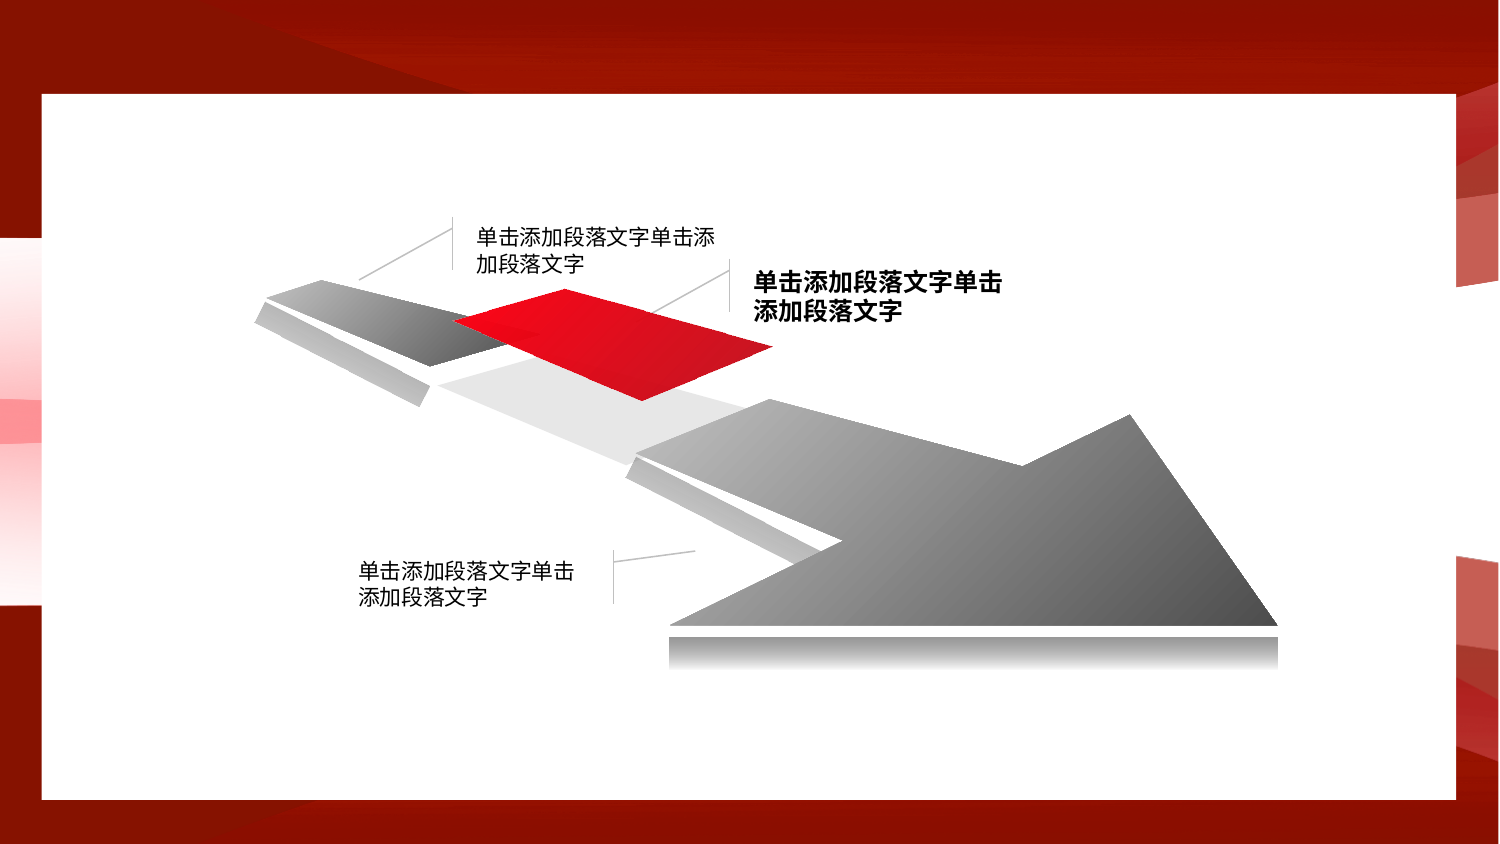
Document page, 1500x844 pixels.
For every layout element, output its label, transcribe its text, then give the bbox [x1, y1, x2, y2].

picture [0, 0, 1499, 844]
text_box 单击添加段落文字单击添加段落文字 [739, 259, 1019, 280]
text_box 单击添加段落文字单击添加段落文字 [462, 217, 742, 270]
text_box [250, 280, 1278, 670]
